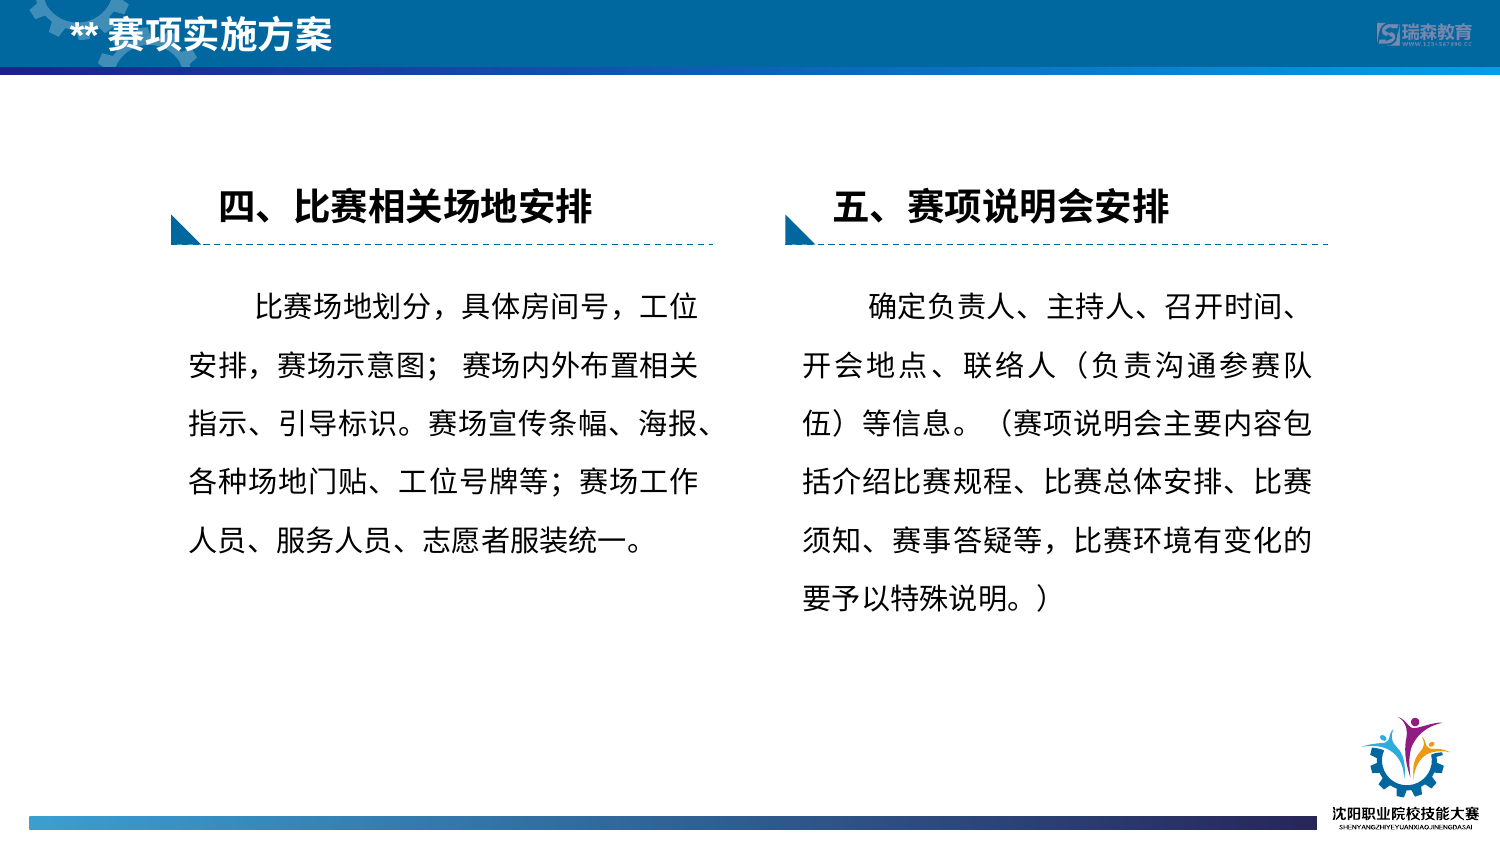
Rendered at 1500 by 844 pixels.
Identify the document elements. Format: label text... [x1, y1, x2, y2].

text_box [783, 212, 817, 247]
text_box [169, 212, 203, 247]
text_box 比赛场地划分，具体房间号，工位安排，赛场示意图； 赛场内外布置相关指示、引导标识。赛场宣传条幅、海报、各种场地门贴、工位号牌等；赛场工作人员、服务人员、志愿者服装统一。 [173, 257, 714, 565]
text_box 确定负责人、主持人、召开时间、开会地点、联络人（负责沟通参赛队伍）等信息。（赛项说明会主要内容包括介绍比赛规程、比赛总体安排、比赛须知、赛事答疑等，比赛环境有变化的要予以特殊说明。） [787, 257, 1328, 623]
text_box **赛项实施方案 [54, 3, 348, 64]
text_box 四、比赛相关场地安排 [203, 175, 608, 236]
text_box 五、赛项说明会安排 [817, 175, 1185, 236]
